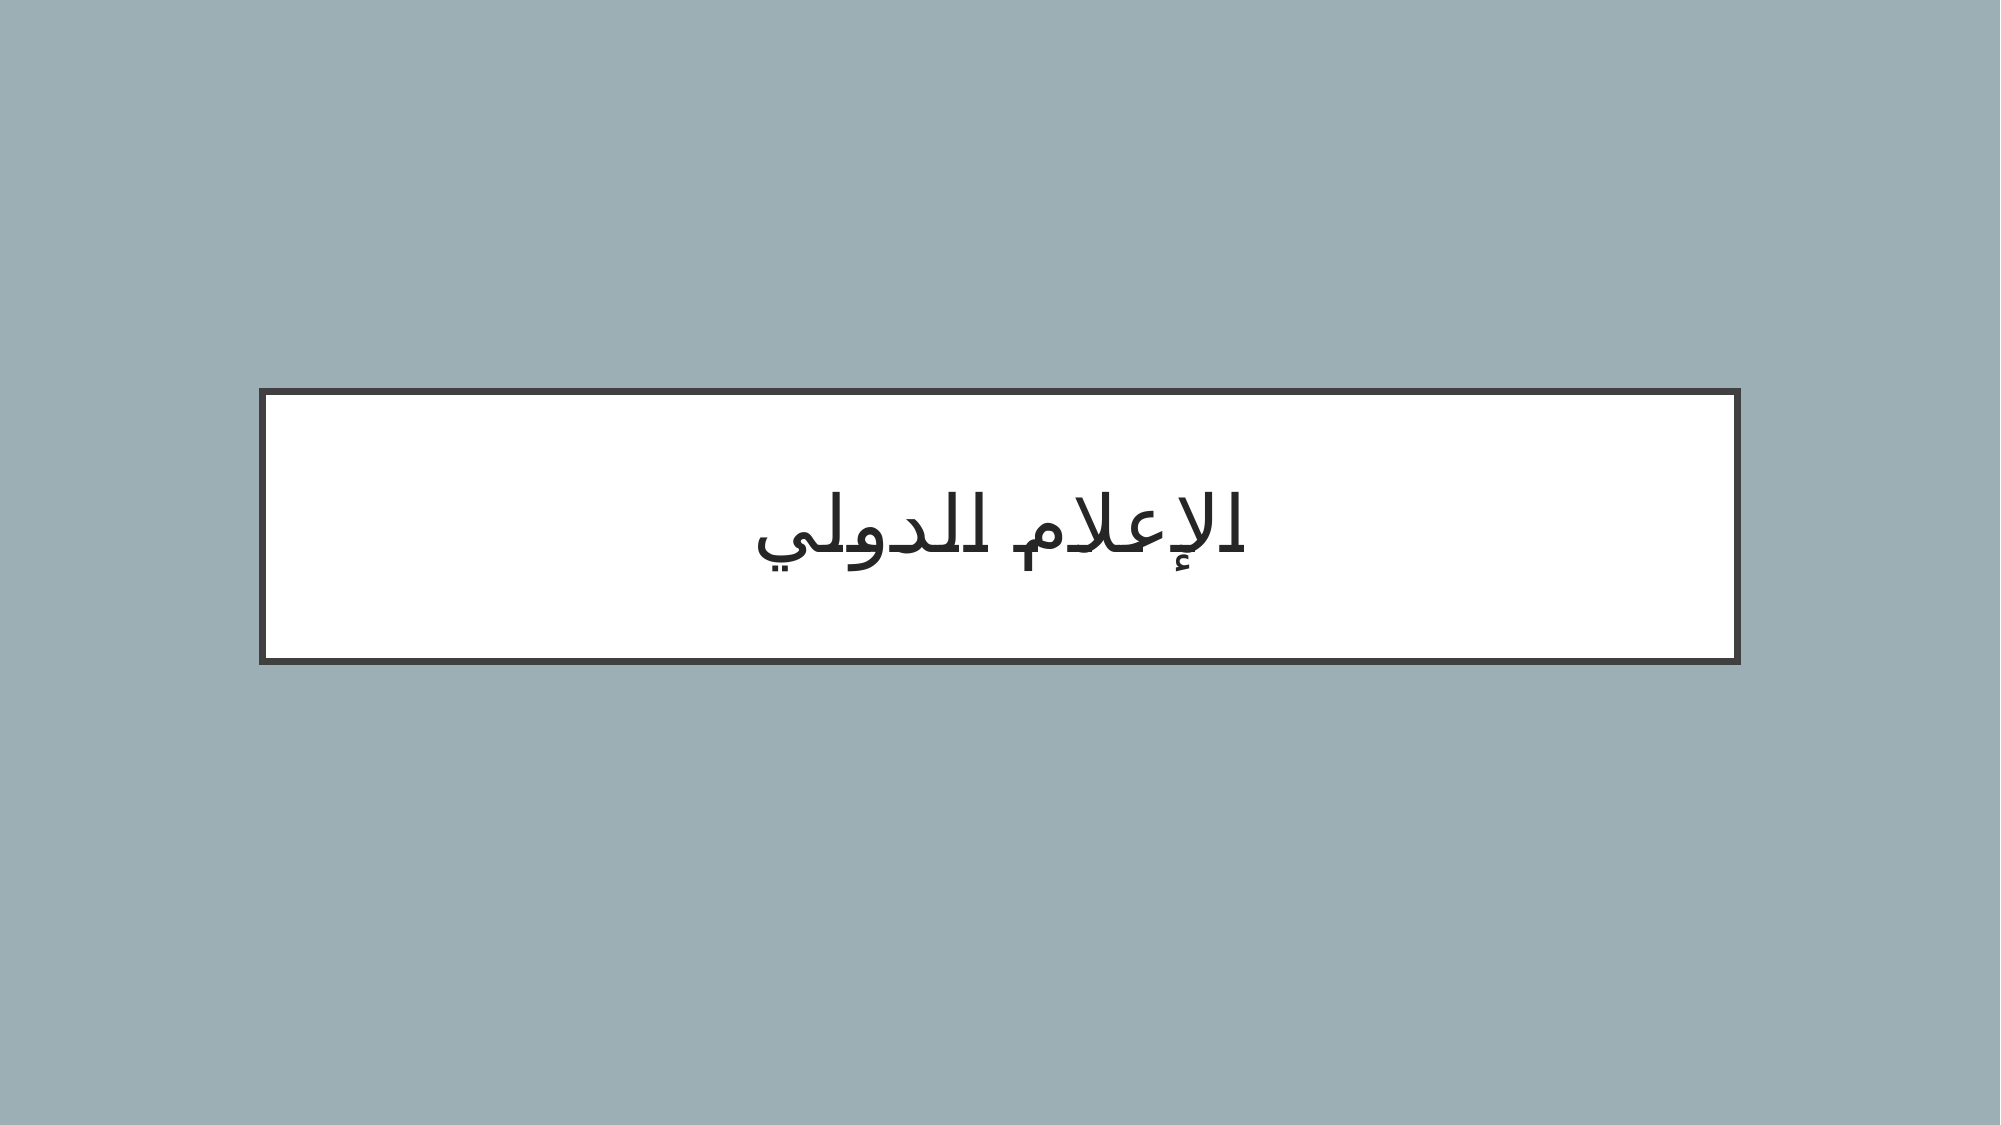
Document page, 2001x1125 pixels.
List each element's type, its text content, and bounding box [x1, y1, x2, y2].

title الإعلام الدولي [259, 388, 1741, 665]
